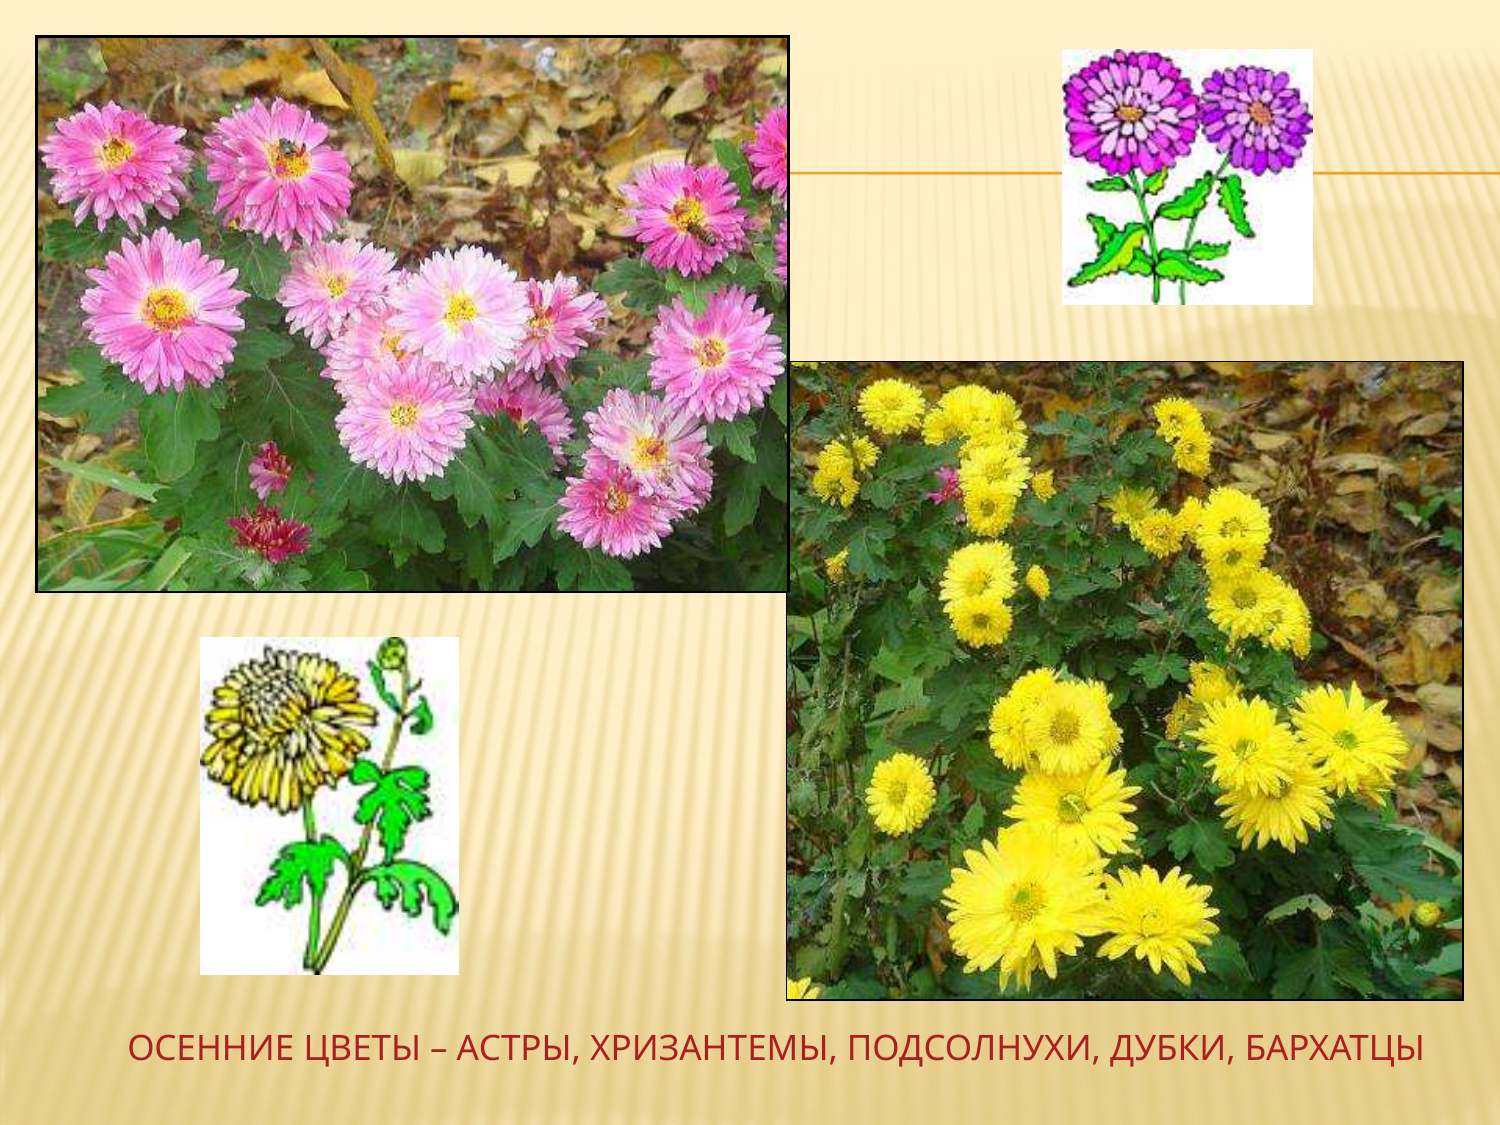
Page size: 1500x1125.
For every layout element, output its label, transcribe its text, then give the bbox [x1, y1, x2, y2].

picture [1062, 49, 1313, 305]
title Осенние цветы – астры, хризантемы, подсолнухи, дубки, бархатцы [112, 975, 1463, 1096]
picture [199, 637, 460, 976]
picture [37, 37, 1463, 1000]
